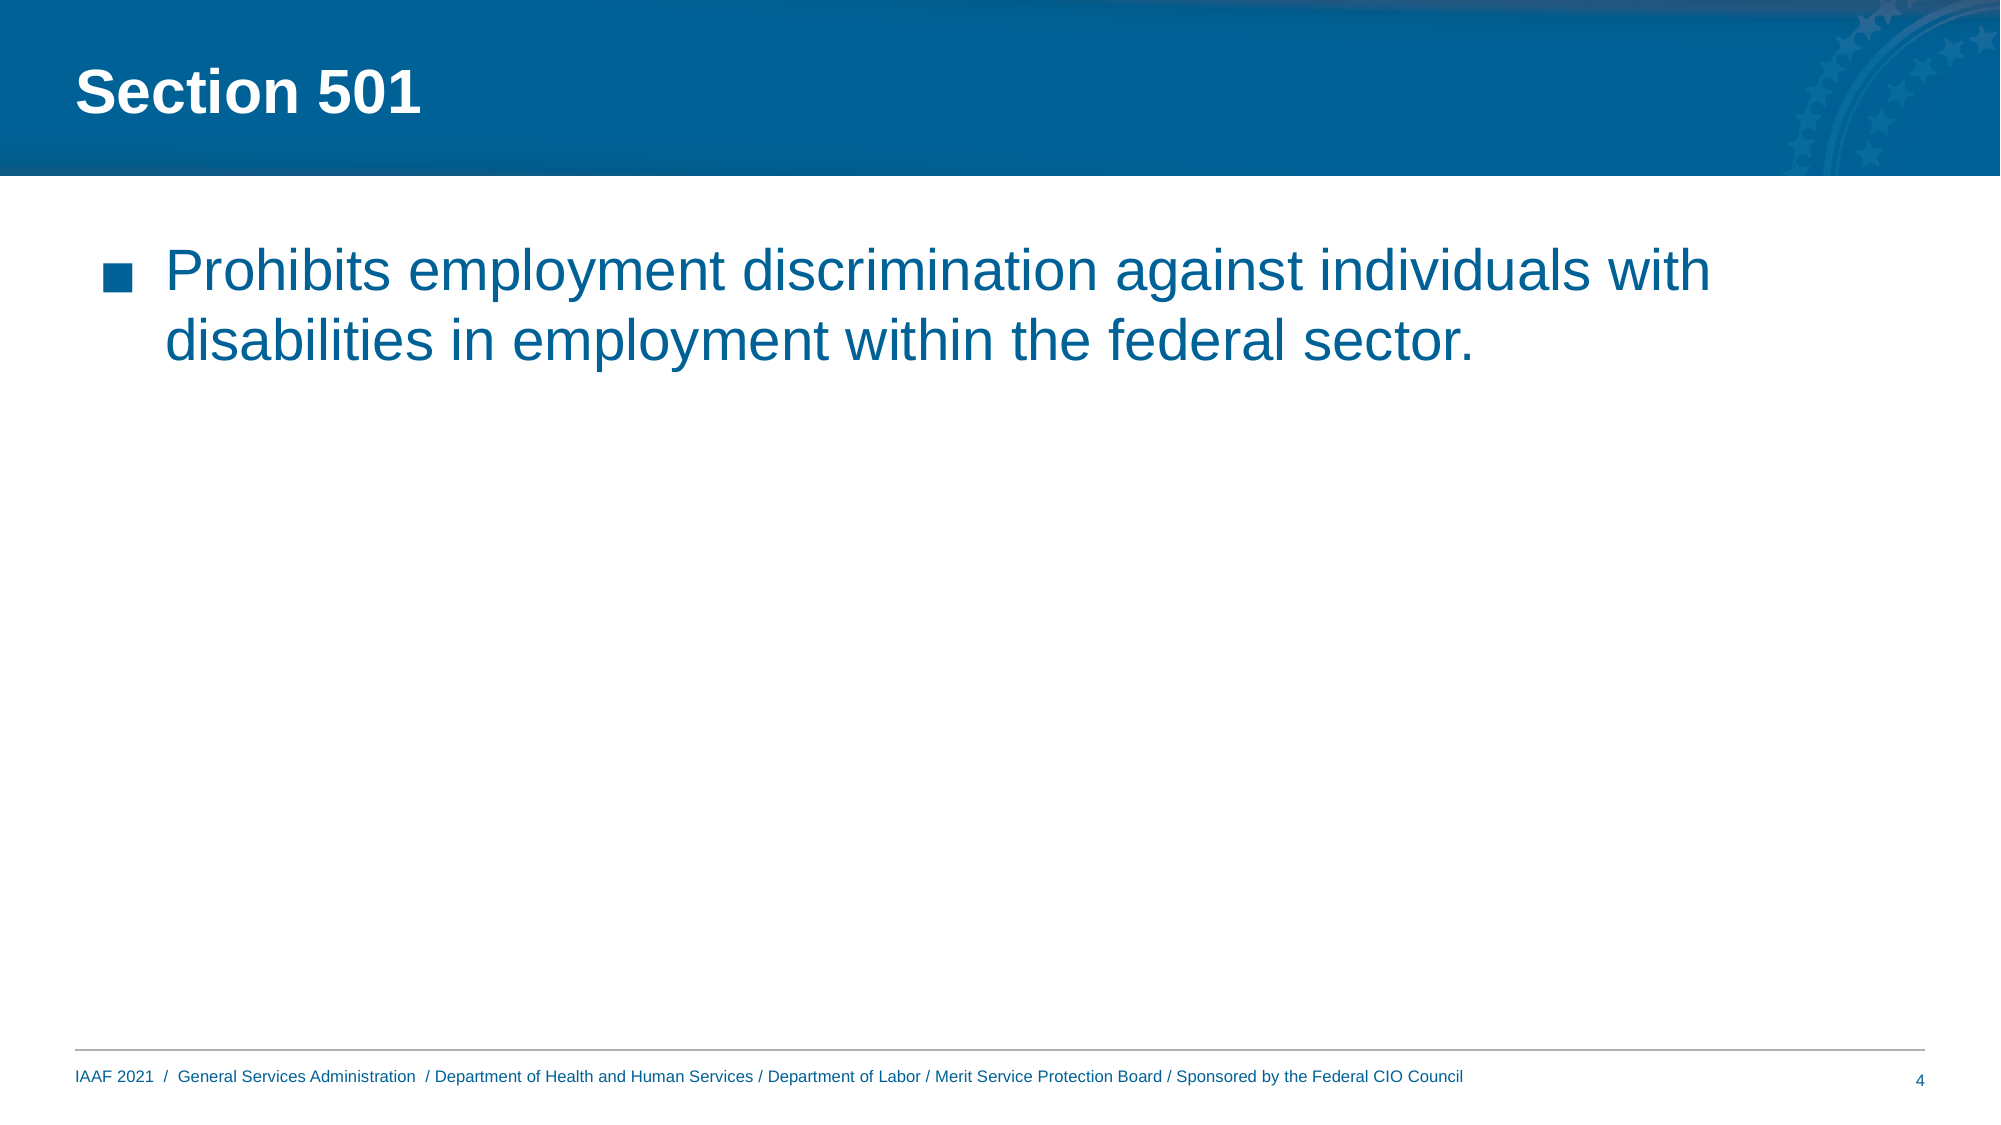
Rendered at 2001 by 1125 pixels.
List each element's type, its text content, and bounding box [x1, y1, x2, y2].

slide_number 4 [1880, 1065, 1925, 1095]
list Prohibits employment discrimination against individuals with disabilities in employment within the federal sector. [75, 224, 1925, 1035]
picture [0, 0, 2000, 176]
picture [0, 168, 666, 176]
title Section 501 [75, 52, 1800, 128]
